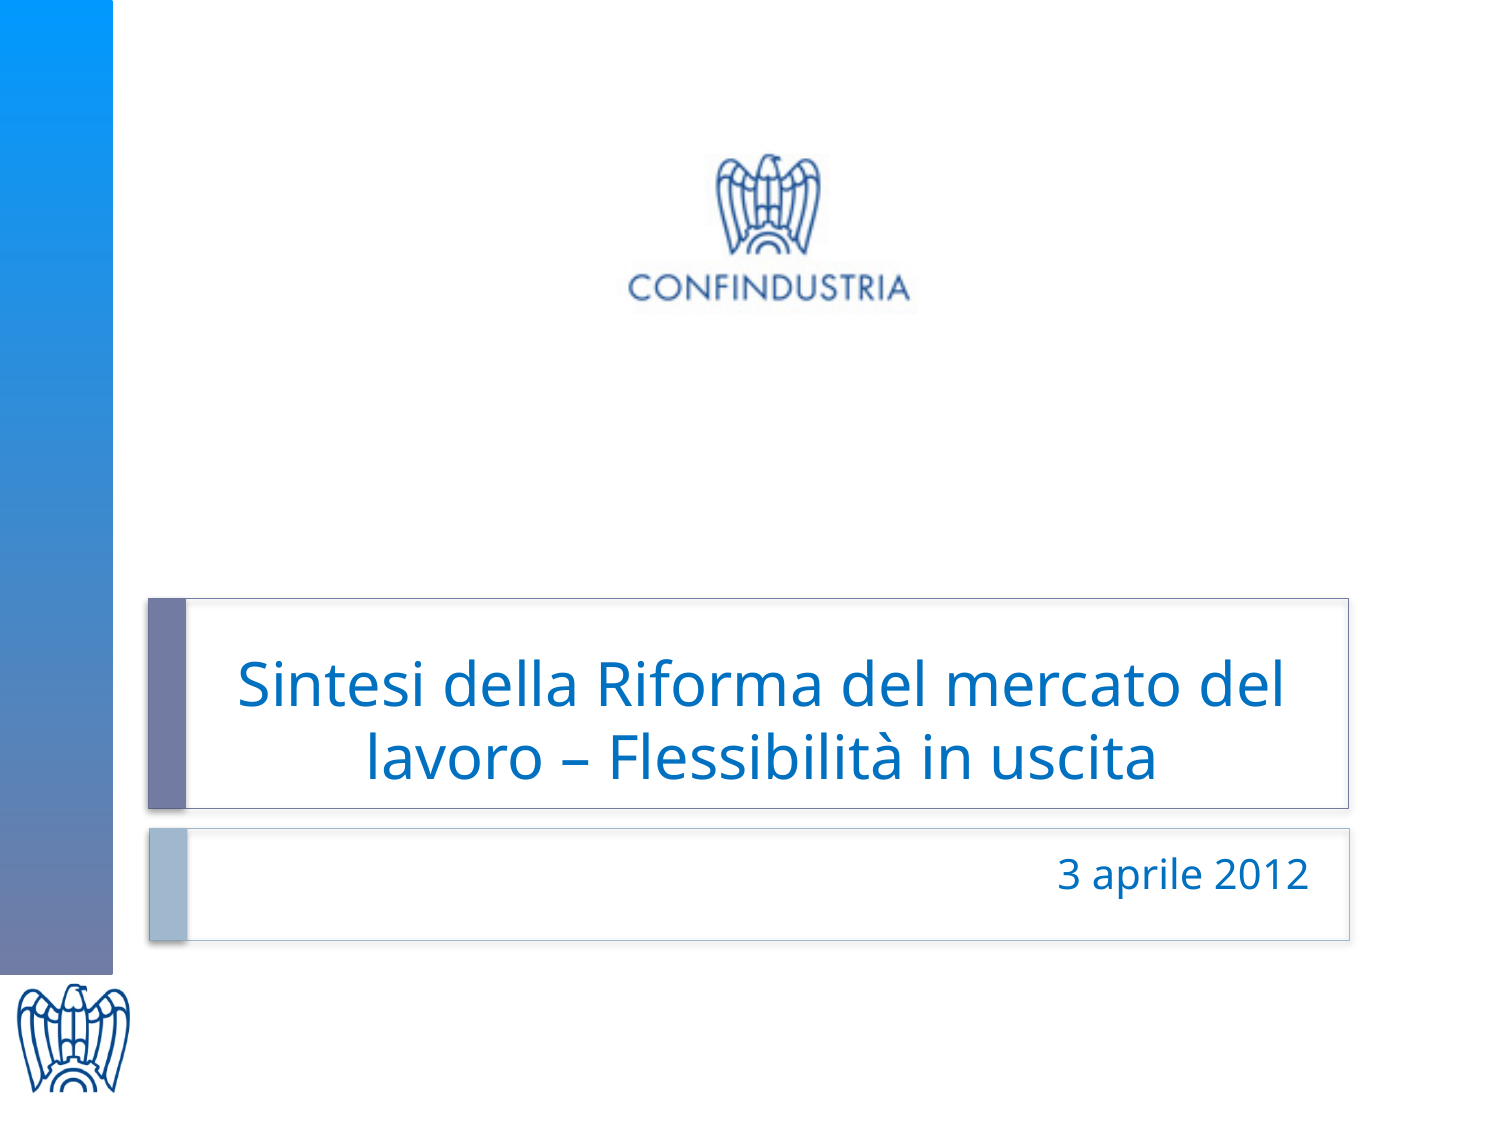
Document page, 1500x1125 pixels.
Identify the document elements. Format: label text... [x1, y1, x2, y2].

text_box [0, 0, 113, 974]
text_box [616, 136, 928, 317]
subtitle 3 aprile 2012 [200, 840, 1325, 929]
title Sintesi della Riforma del mercato del lavoro – Flessibilità in uscita [200, 637, 1325, 800]
picture [0, 974, 134, 1113]
